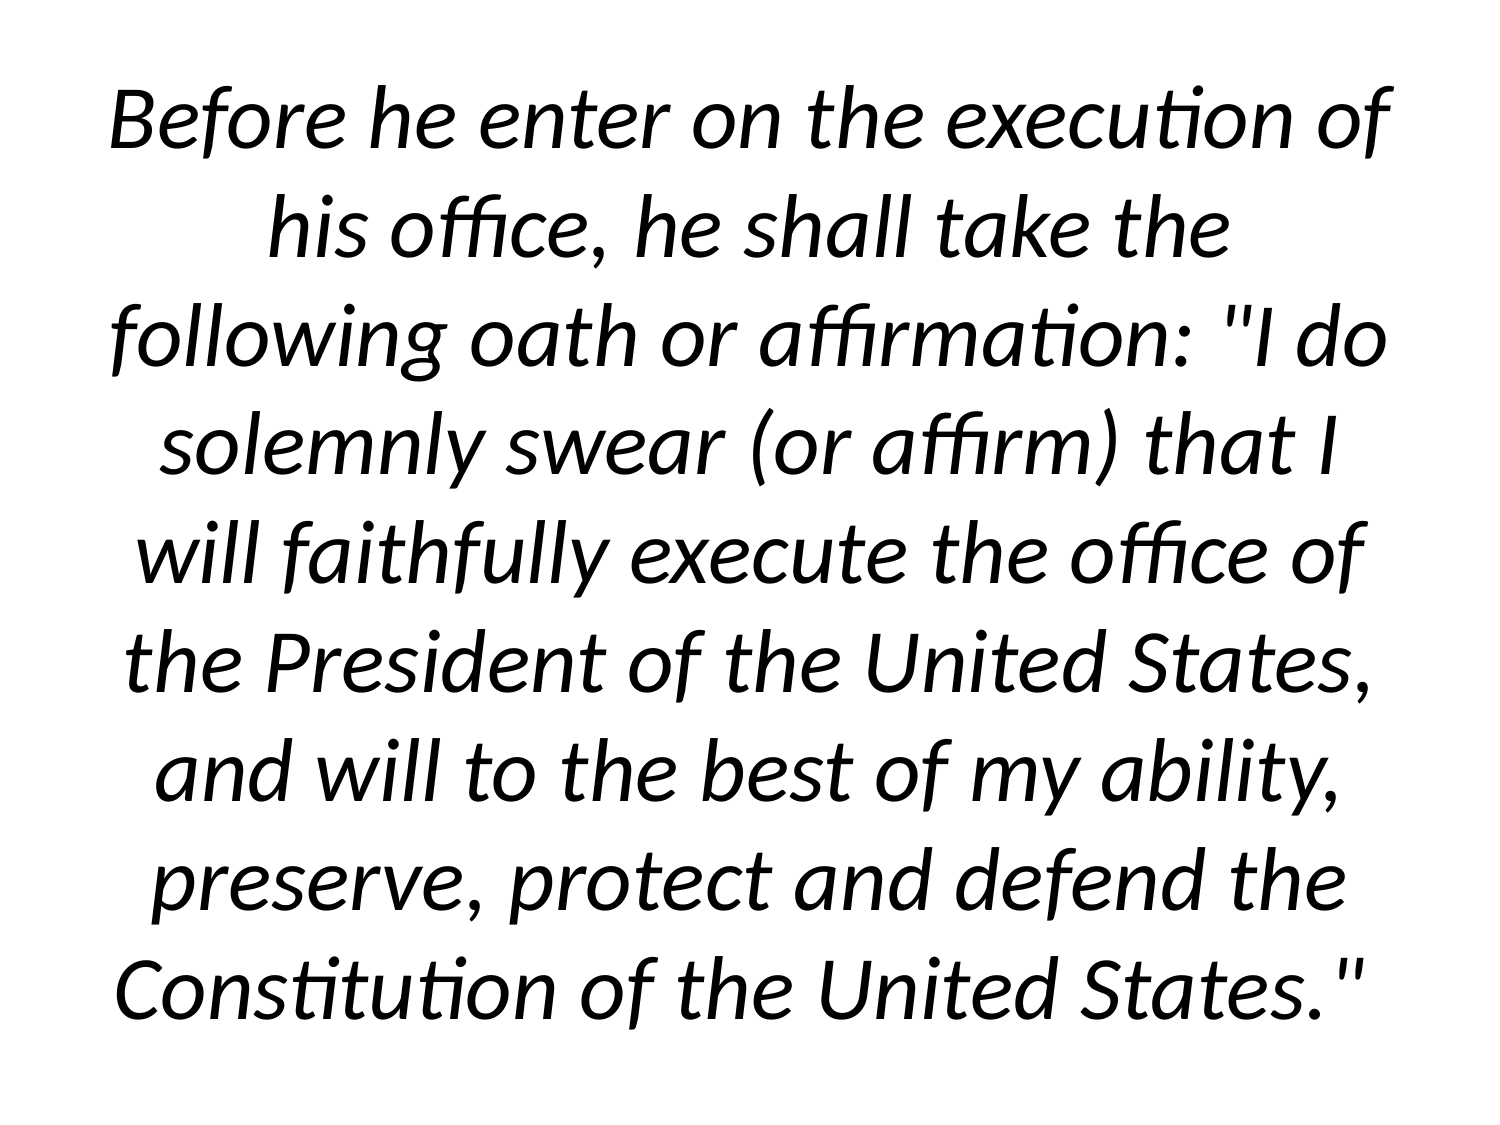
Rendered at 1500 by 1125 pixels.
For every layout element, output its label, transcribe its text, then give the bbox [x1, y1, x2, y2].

title Before he enter on the execution of his office, he shall take the following oath or affirmation: "I do solemnly swear (or affirm) that I will faithfully execute the office of the President of the United States, and will to the best of my ability, preserve, protect and defend the Constitution of the United States." [74, 44, 1426, 1051]
